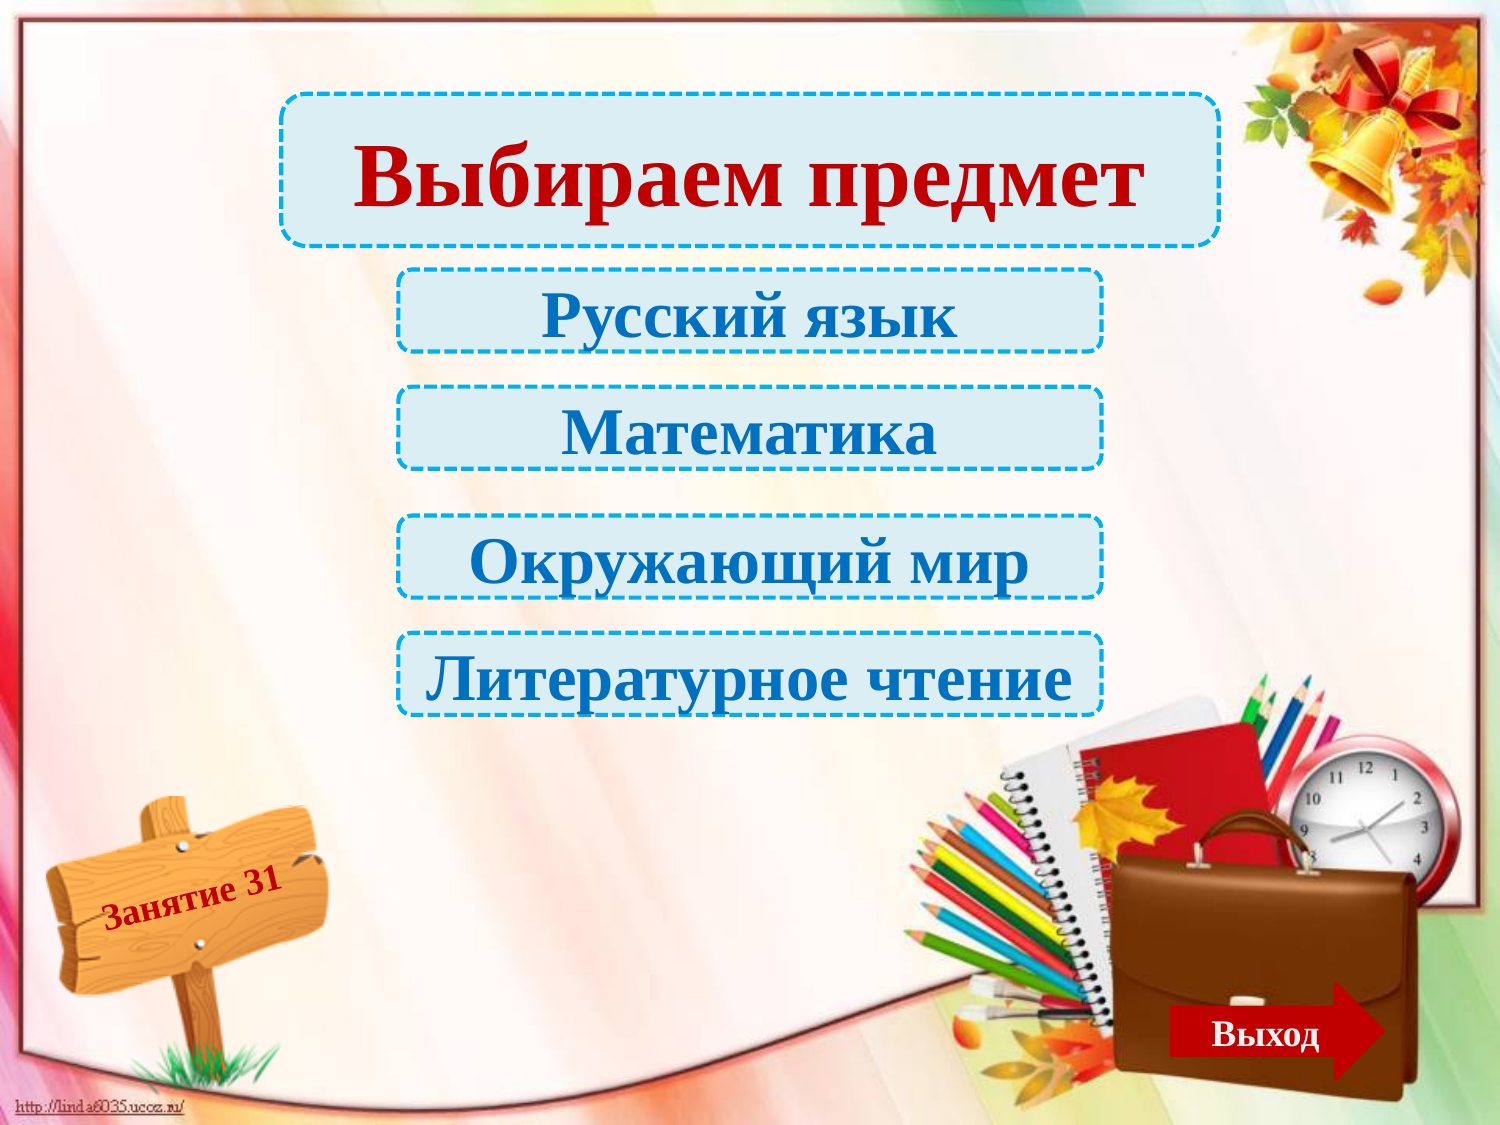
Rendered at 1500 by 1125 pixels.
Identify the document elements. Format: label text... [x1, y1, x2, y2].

picture [0, 0, 1500, 1125]
text_box Математика [396, 384, 1104, 471]
text_box Литературное чтение [396, 630, 1104, 717]
text_box Выход [1169, 982, 1385, 1081]
text_box Выбираем предмет [279, 91, 1221, 249]
text_box Окружающий мир [396, 513, 1104, 600]
text_box Русский язык [396, 267, 1104, 354]
